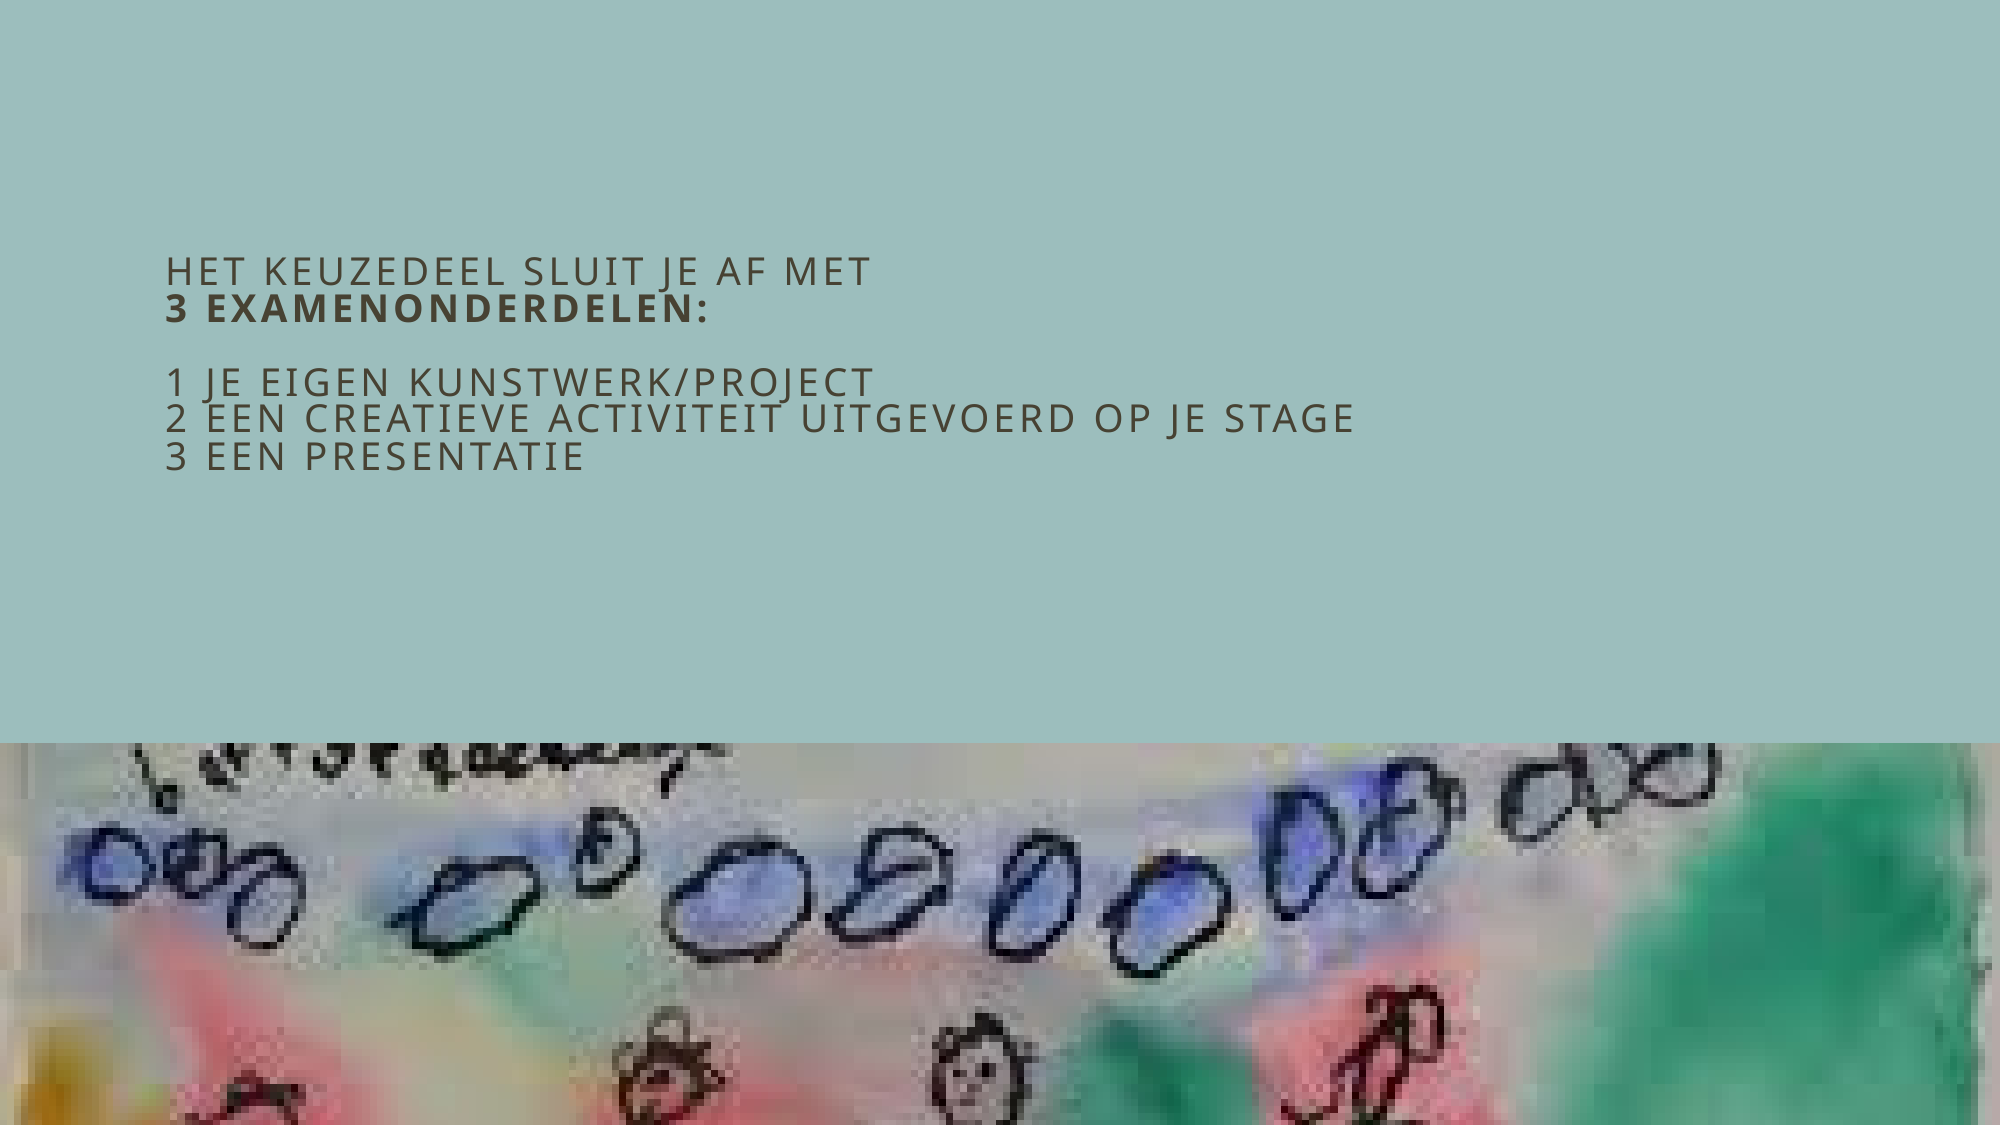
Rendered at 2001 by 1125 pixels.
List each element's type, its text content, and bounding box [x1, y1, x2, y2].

picture [0, 743, 2000, 1125]
title HET KEUZEDEEL SLUIT JE AF MET 3 EXAMENONDERDELEN: 1 Je eigen kunstwerk/project 2 een creatieve activiteit uitgevoerd op je stage 3 een presentatie [150, 246, 1850, 487]
